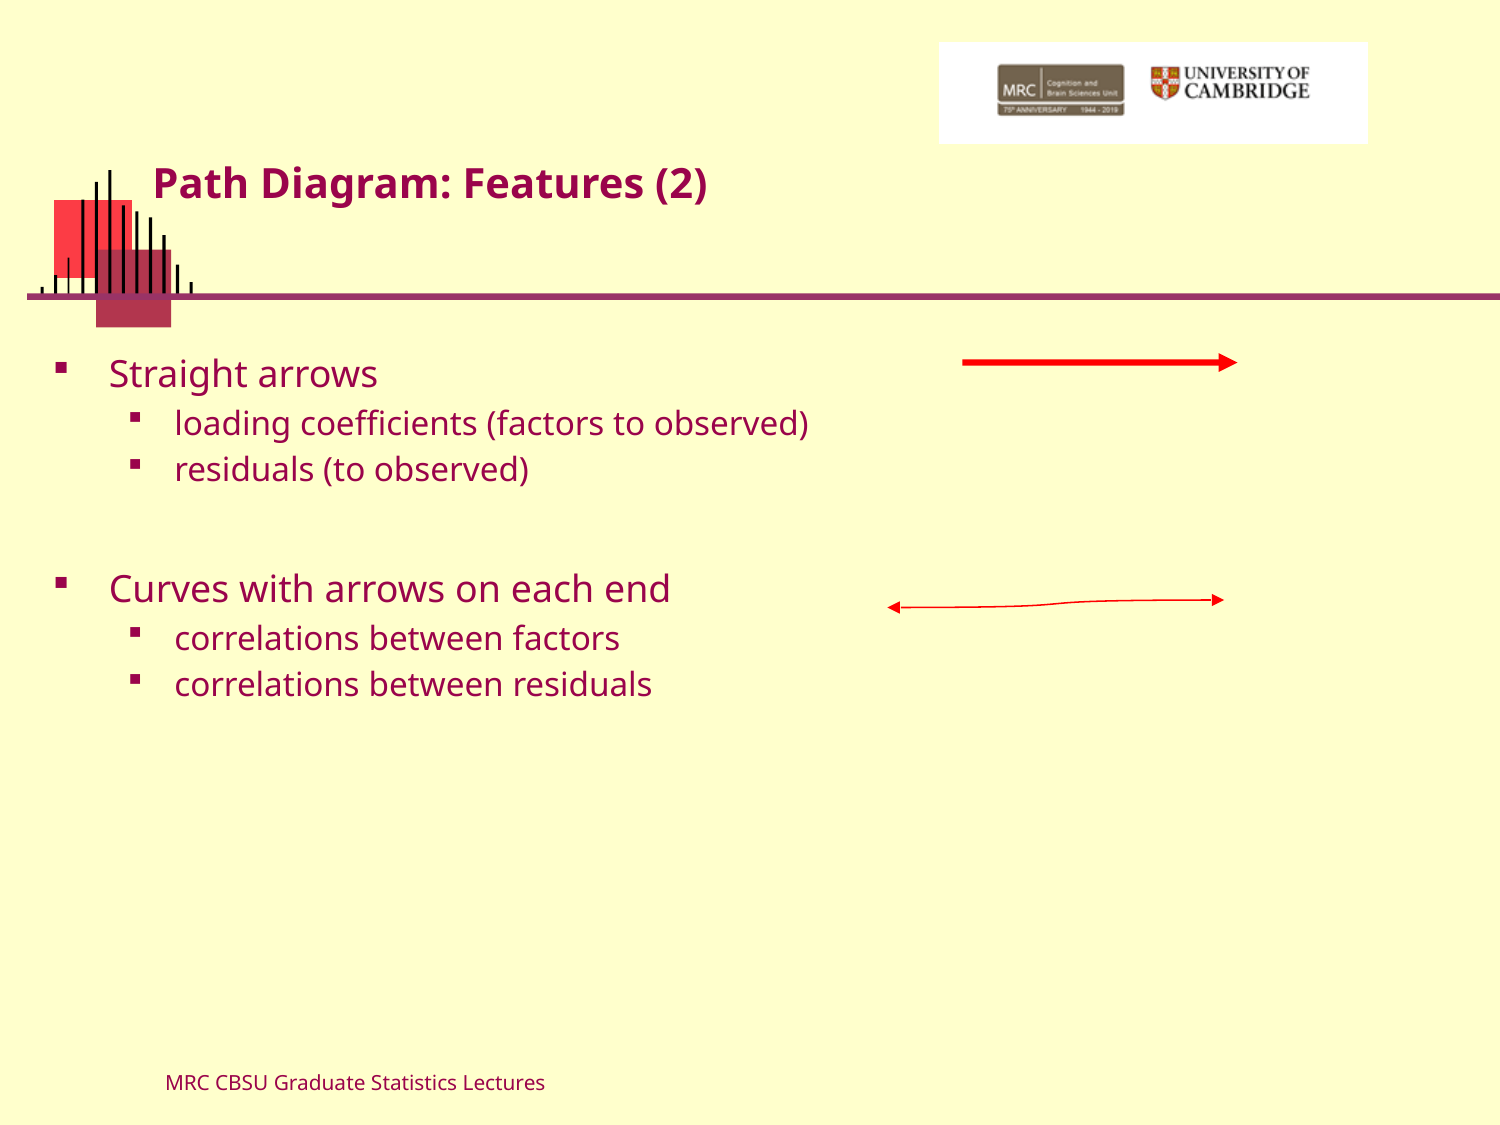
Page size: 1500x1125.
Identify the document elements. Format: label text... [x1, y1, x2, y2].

picture [939, 42, 1368, 144]
list Straight arrows loading coefficients (factors to observed) residuals (to observed) Curves with arrows on each end correlations between factors correlations between residuals [37, 237, 1388, 1013]
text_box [1051, 435, 1060, 773]
text_box [962, 356, 1238, 369]
footer MRC CBSU Graduate Statistics Lectures [149, 1062, 988, 1101]
title Path Diagram: Features (2) [137, 137, 988, 233]
